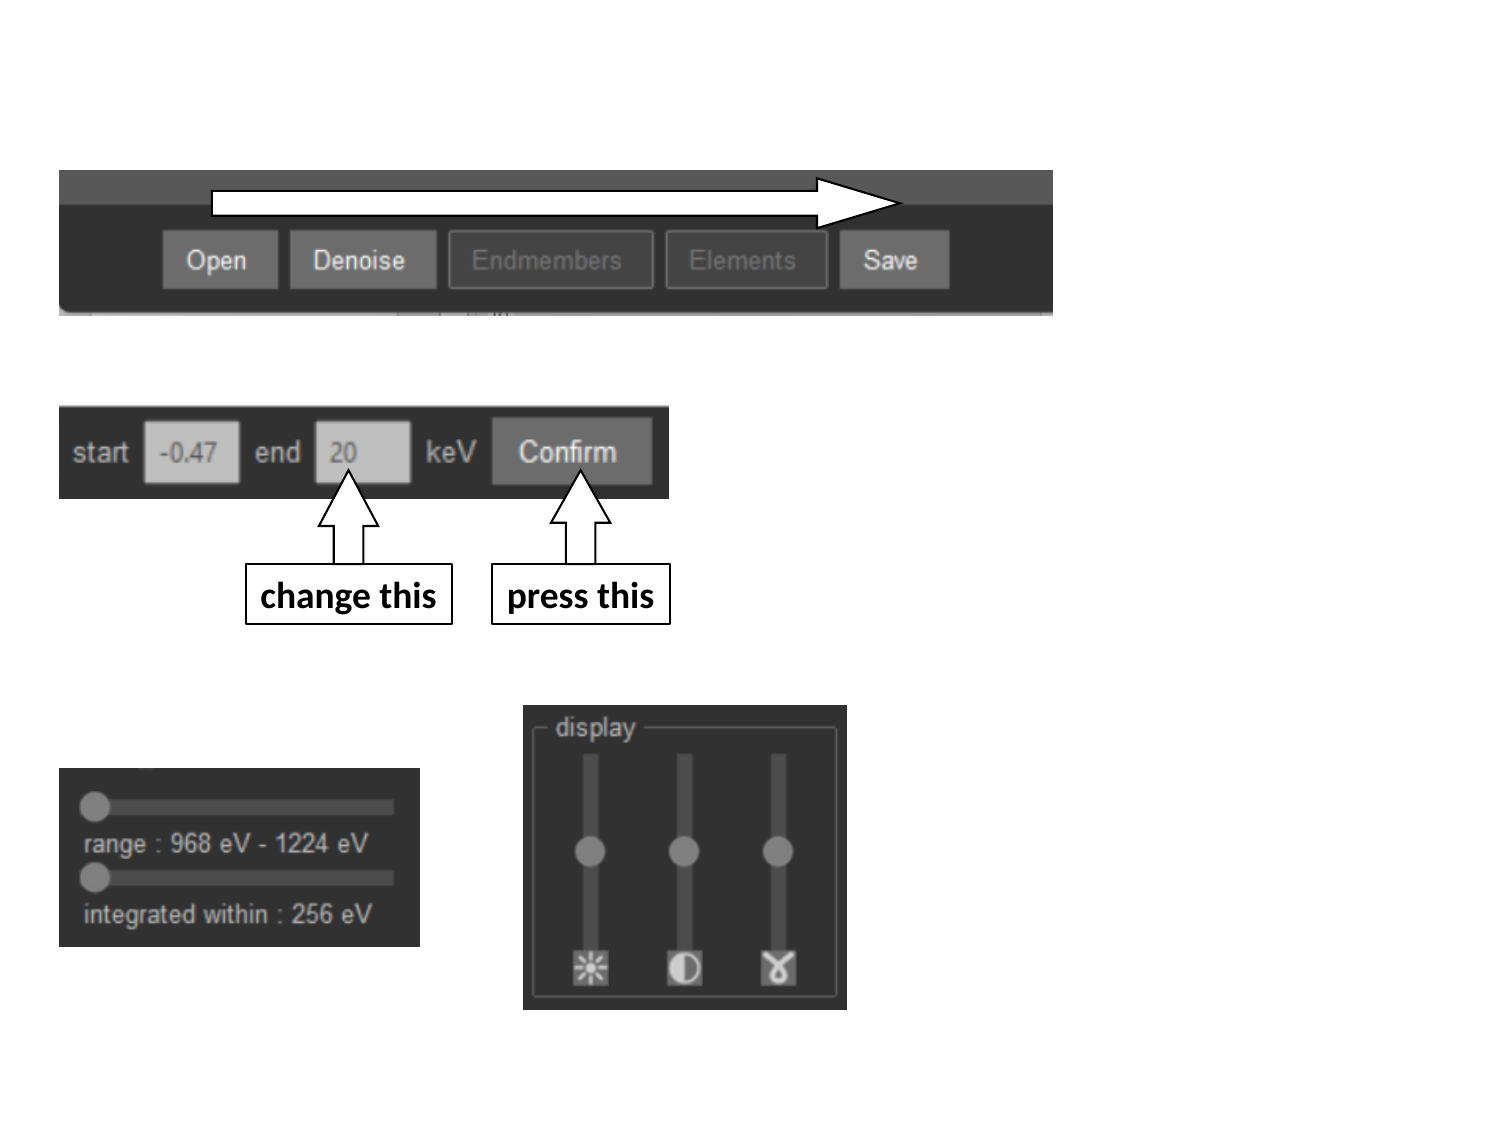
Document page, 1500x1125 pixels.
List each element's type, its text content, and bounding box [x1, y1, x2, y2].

picture [59, 404, 669, 499]
text_box [549, 499, 613, 564]
picture [59, 170, 1053, 316]
text_box [317, 499, 380, 564]
picture [59, 768, 420, 947]
text_box press this [492, 564, 670, 624]
picture [522, 705, 847, 1010]
text_box change this [245, 564, 452, 624]
